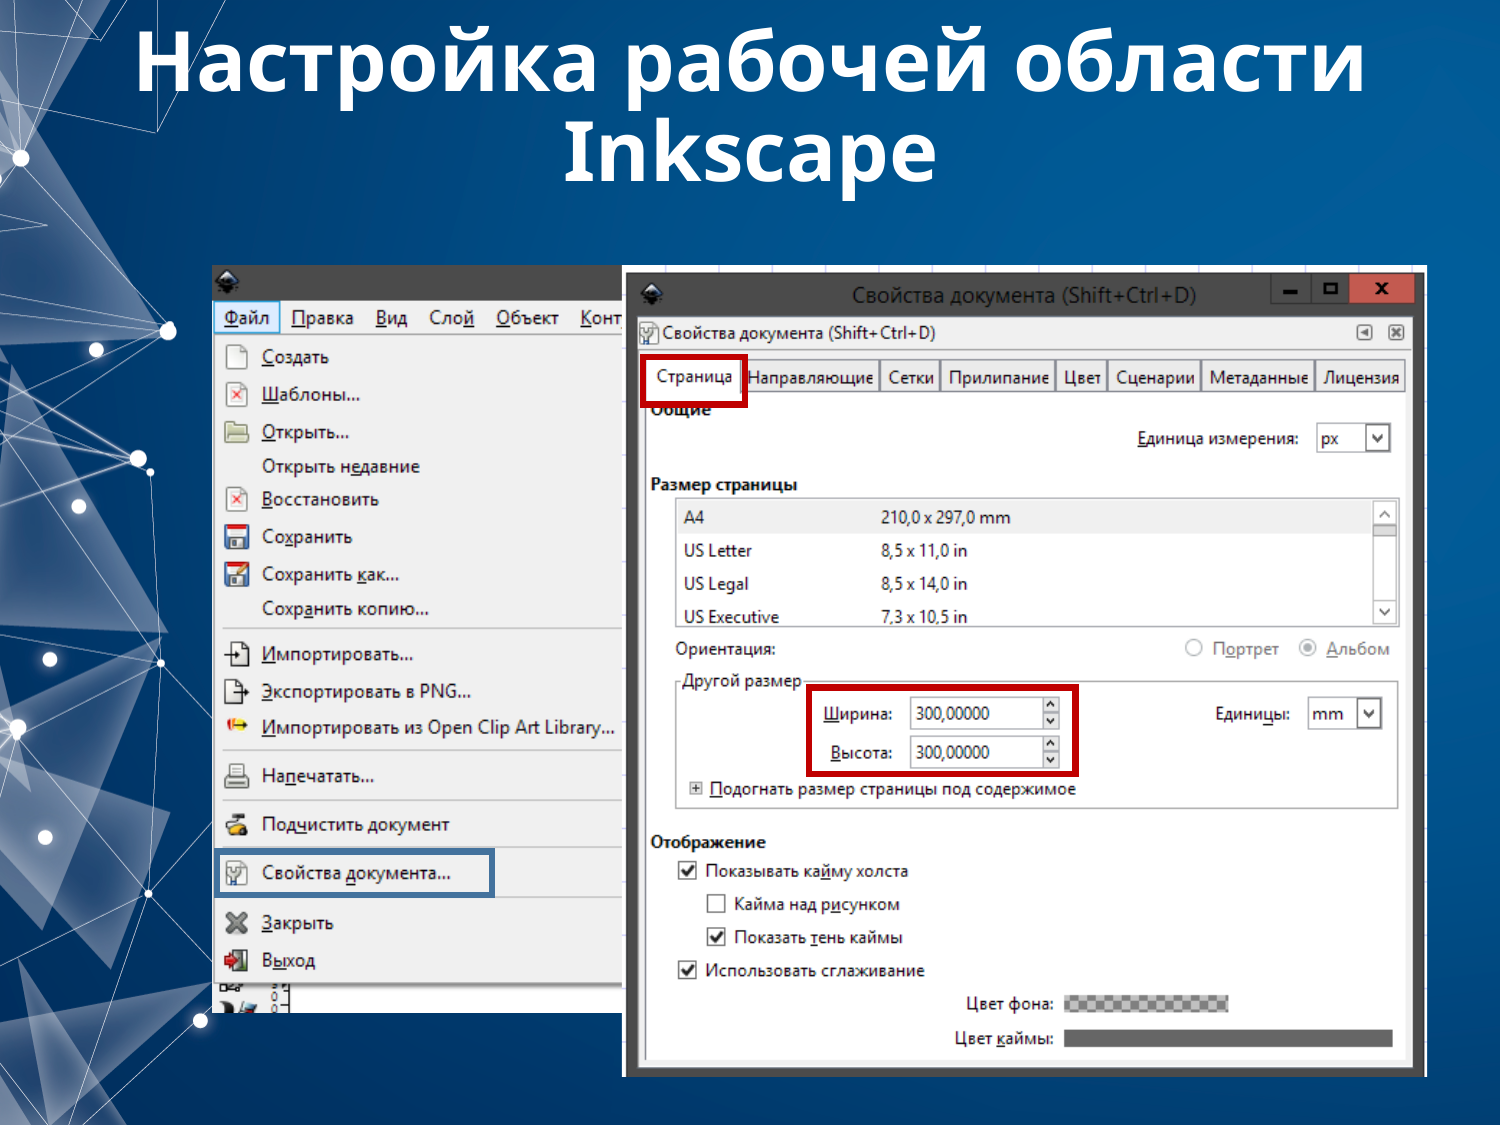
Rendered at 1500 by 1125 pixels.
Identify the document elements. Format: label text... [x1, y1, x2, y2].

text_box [212, 265, 621, 1013]
title Настройка рабочей области Inksсape [108, 0, 1395, 220]
picture [0, 0, 1500, 1125]
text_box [621, 265, 1427, 1077]
